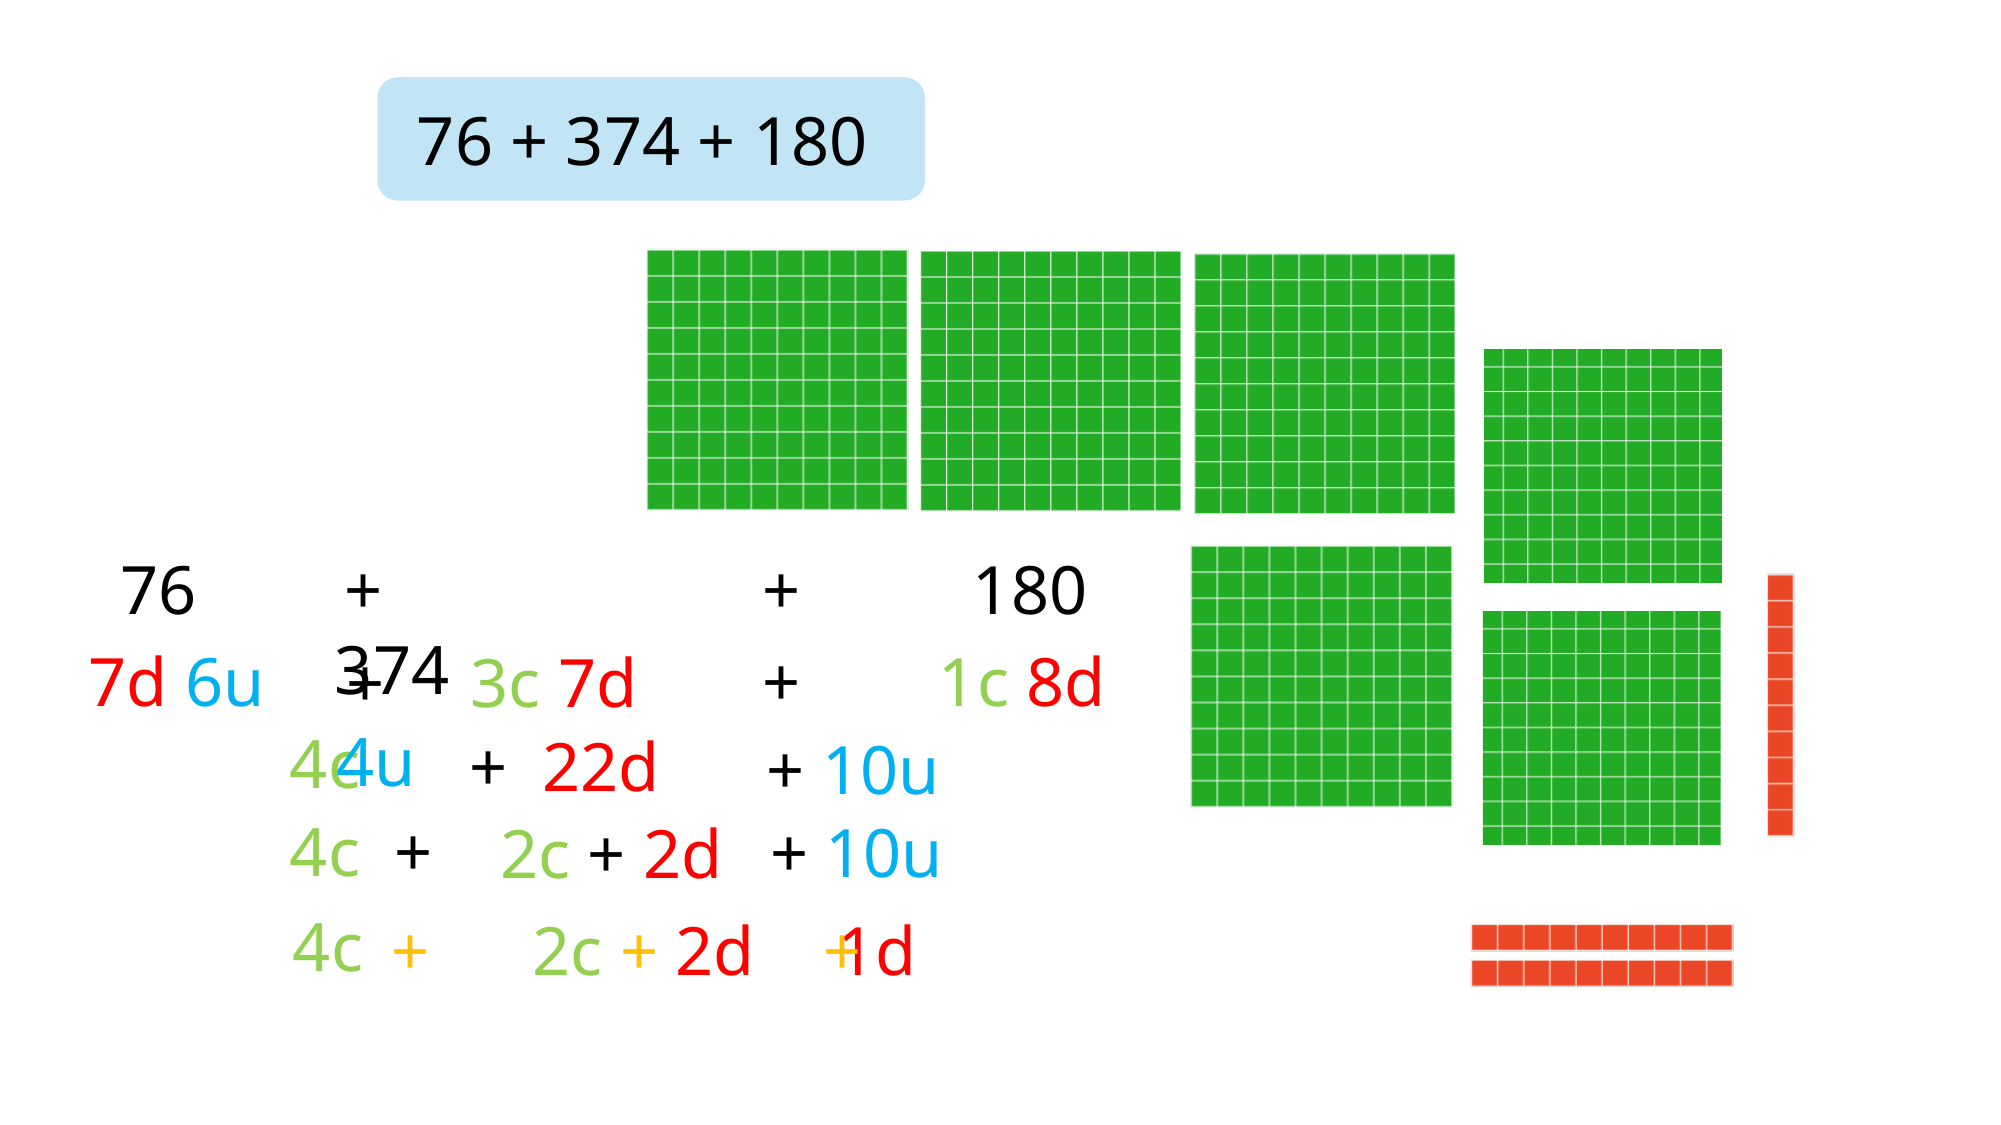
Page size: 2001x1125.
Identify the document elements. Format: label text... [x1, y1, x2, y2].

text_box 76 [105, 540, 353, 632]
picture [1483, 348, 1723, 583]
picture [1482, 564, 2000, 887]
text_box + 3c 7d 4u [321, 632, 723, 802]
text_box 4c [274, 714, 321, 802]
text_box + 10u [734, 720, 1000, 804]
text_box + 180 [737, 566, 1137, 632]
text_box 1d [881, 901, 1009, 997]
text_box + 10u [755, 803, 1020, 899]
text_box 7d 6u [73, 632, 321, 727]
text_box 4c + [274, 802, 522, 898]
text_box + 374 [353, 540, 656, 632]
text_box + 2c + 2d + [366, 901, 881, 1077]
text_box 2c + 2d [522, 804, 755, 899]
picture [595, 197, 1467, 860]
text_box + 22d [445, 717, 844, 804]
text_box 76 + 374 + 180 [375, 75, 927, 203]
text_box 4c [278, 897, 525, 993]
text_box + 1c 8d [737, 632, 1137, 727]
picture [1302, 923, 1743, 1048]
